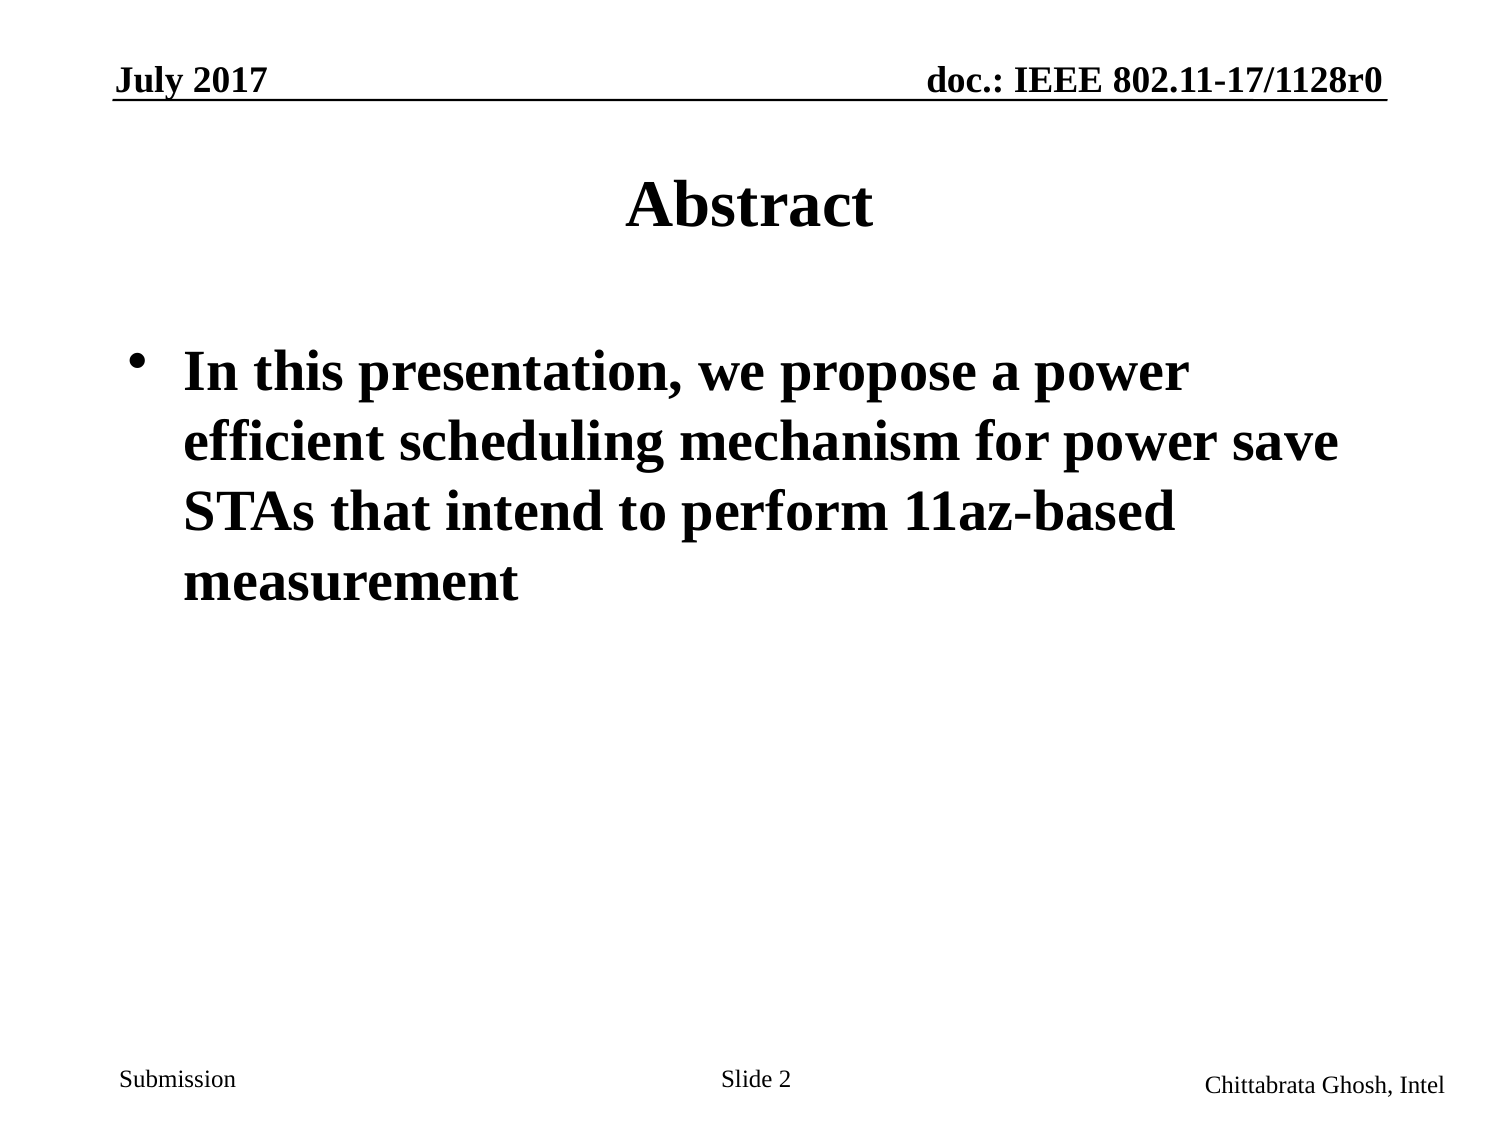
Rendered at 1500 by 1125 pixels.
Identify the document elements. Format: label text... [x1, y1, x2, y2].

list In this presentation, we propose a power efficient scheduling mechanism for power save STAs that intend to perform 11az-based measurement [112, 324, 1412, 1000]
text_box Chittabrata Ghosh, Intel [1204, 1068, 1446, 1099]
slide_number Slide 2 [712, 1062, 800, 1093]
text_box doc.: IEEE 802.11-17/1128r0 [851, 54, 1384, 100]
text_box July 2017 [114, 54, 269, 100]
title Abstract [112, 112, 1388, 288]
